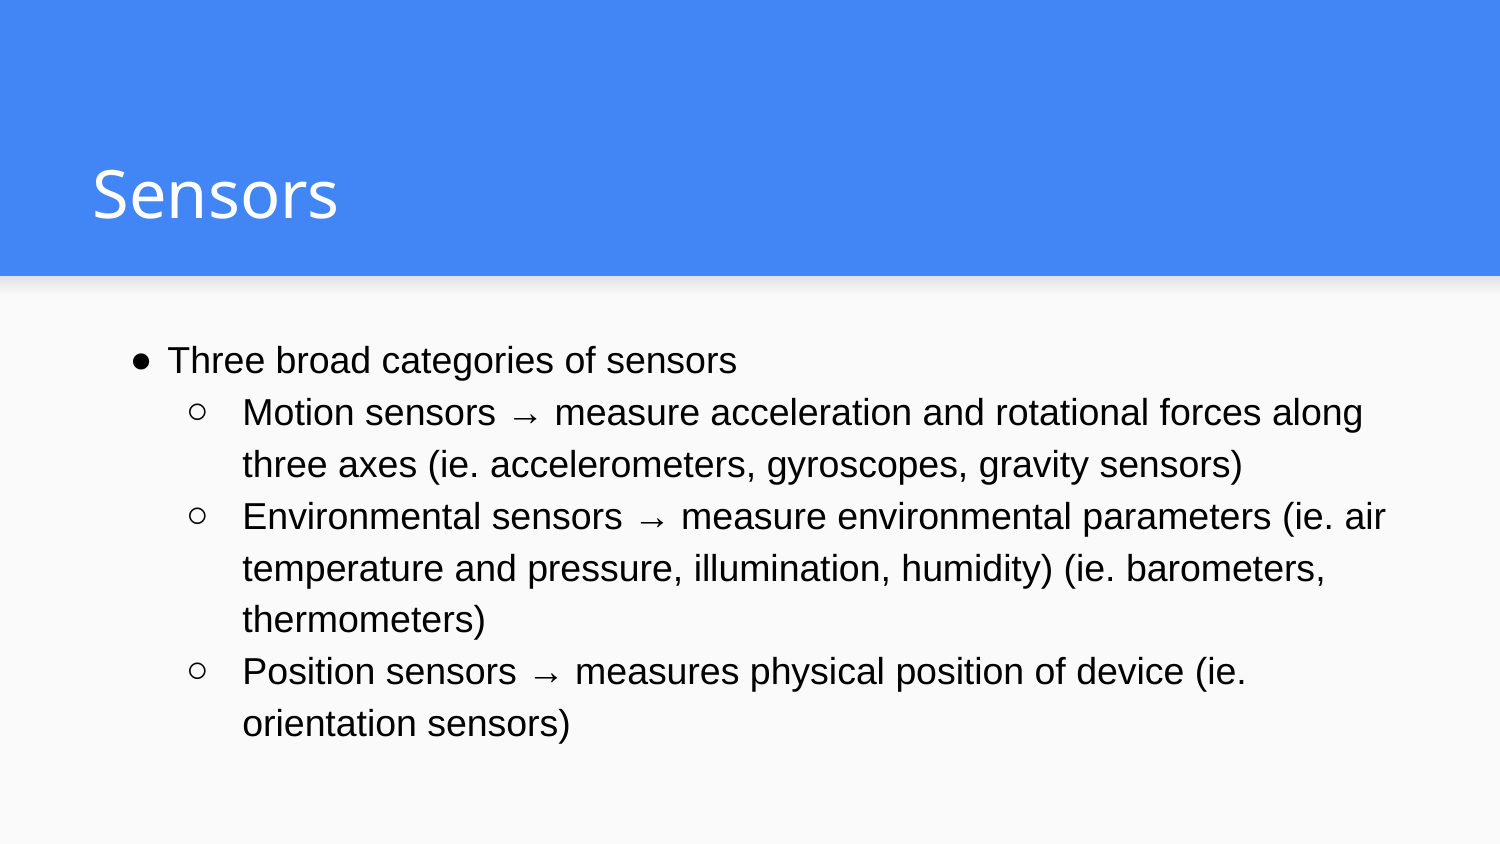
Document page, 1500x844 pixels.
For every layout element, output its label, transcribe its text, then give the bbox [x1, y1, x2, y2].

list Three broad categories of sensors Motion sensors → measure acceleration and rotational forces along three axes (ie. accelerometers, gyroscopes, gravity sensors) Environmental sensors → measure environmental parameters (ie. air temperature and pressure, illumination, humidity) (ie. barometers, thermometers) Position sensors → measures physical position of device (ie. orientation sensors) [77, 314, 1427, 760]
title Sensors [77, 121, 1427, 248]
